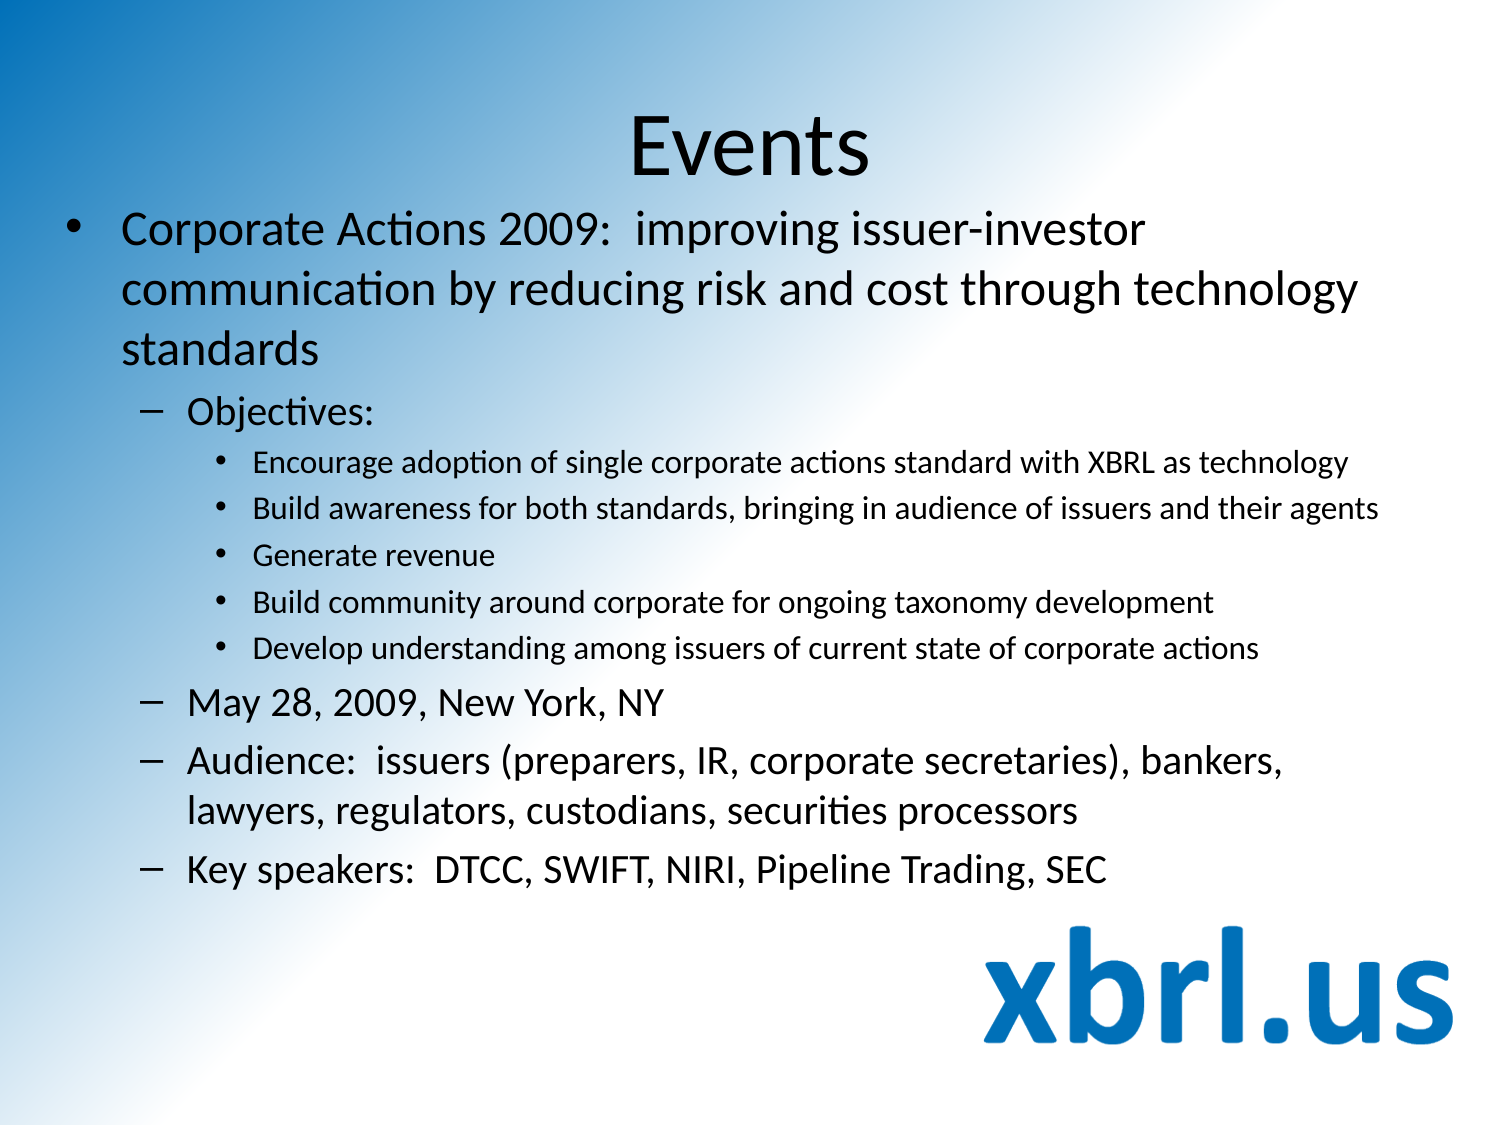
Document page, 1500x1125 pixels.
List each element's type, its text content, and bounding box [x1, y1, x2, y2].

title Events [74, 44, 1426, 233]
picture [962, 899, 1464, 1076]
list Corporate Actions 2009: improving issuer-investor communication by reducing risk and cost through technology standards Objectives: Encourage adoption of single corporate actions standard with XBRL as technology Build awareness for both standards, bringing in audience of issuers and their agents Generate revenue Build community around corporate for ongoing taxonomy development Develop understanding among issuers of current state of corporate actions May 28, 2009, New York, NY Audience: issuers (preparers, IR, corporate secretaries), bankers, lawyers, regulators, custodians, securities processors Key speakers: DTCC, SWIFT, NIRI, Pipeline Trading, SEC [49, 187, 1401, 931]
